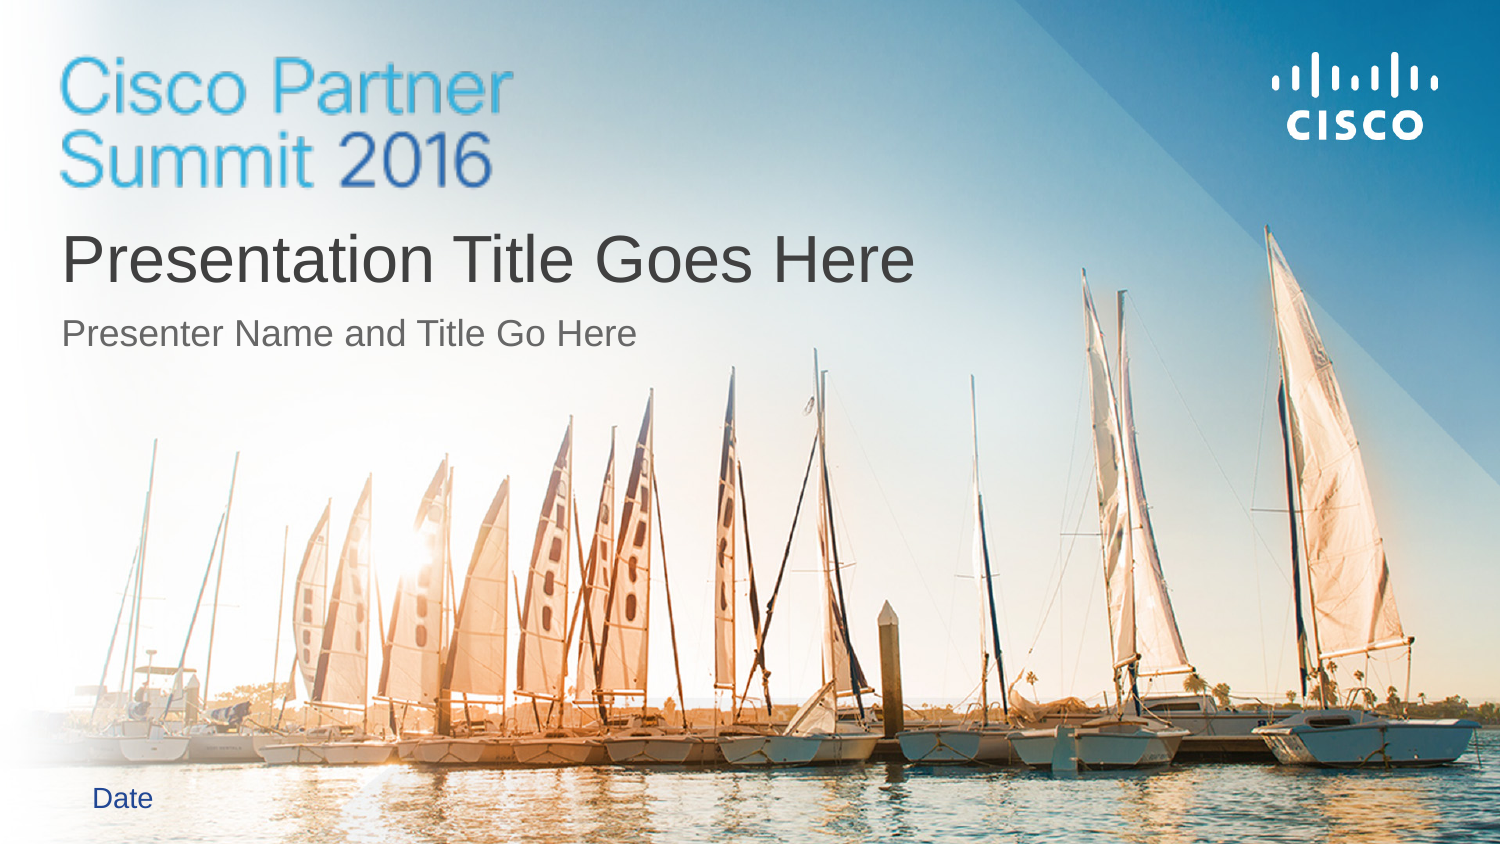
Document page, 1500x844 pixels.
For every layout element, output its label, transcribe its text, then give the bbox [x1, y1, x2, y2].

list Date [77, 774, 1438, 822]
list Presenter Name and Title Go Here [46, 305, 1264, 413]
title Presentation Title Goes Here [46, 207, 1264, 305]
picture [0, 0, 1500, 844]
